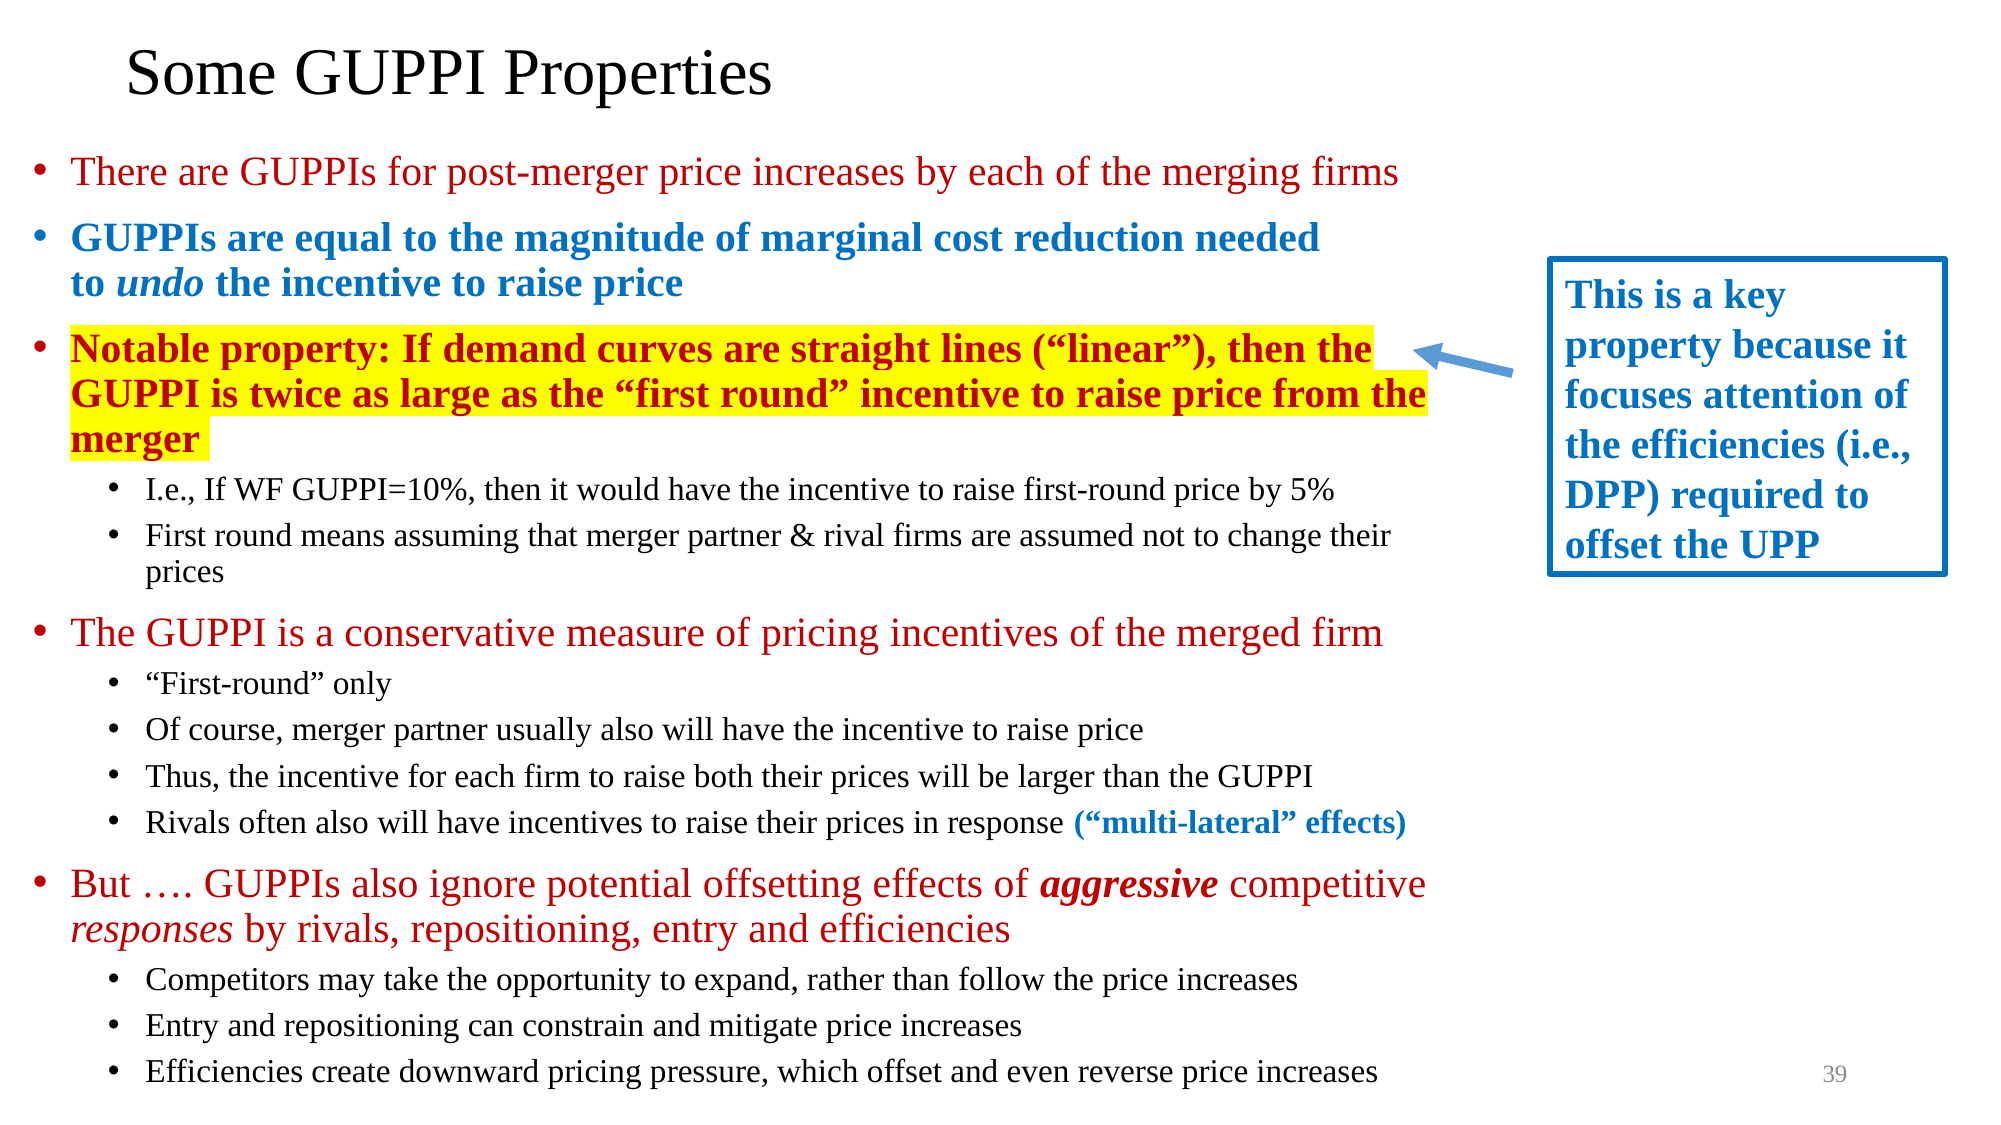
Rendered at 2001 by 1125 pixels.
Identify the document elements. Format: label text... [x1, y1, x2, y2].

title Some GUPPI Properties [110, 0, 1836, 182]
list There are GUPPIs for post-merger price increases by each of the merging firms GUPPIs are equal to the magnitude of marginal cost reduction needed to undo the incentive to raise price Notable property: If demand curves are straight lines (“linear”), then the GUPPI is twice as large as the “first round” incentive to raise price from the merger I.e., If WF GUPPI=10%, then it would have the incentive to raise first-round price by 5% First round means assuming that merger partner & rival firms are assumed not to change their prices The GUPPI is a conservative measure of pricing incentives of the merged firm “First-round” only Of course, merger partner usually also will have the incentive to raise price Thus, the incentive for each firm to raise both their prices will be larger than the GUPPI Rivals often also will have incentives to raise their prices in response (“multi-lateral” effects) But …. GUPPIs also ignore potential offsetting effects of aggressive competitive responses by rivals, repositioning, entry and efficiencies Competitors may take the opportunity to expand, rather than follow the price increases Entry and repositioning can constrain and mitigate price increases Efficiencies create downward pricing pressure, which offset and even reverse price increases [18, 141, 1471, 1125]
text_box This is a key property because it focuses attention of the efficiencies (i.e., DPP) required to offset the UPP [1550, 259, 1945, 575]
slide_number 39 [1412, 1042, 1863, 1103]
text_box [1412, 349, 1513, 374]
